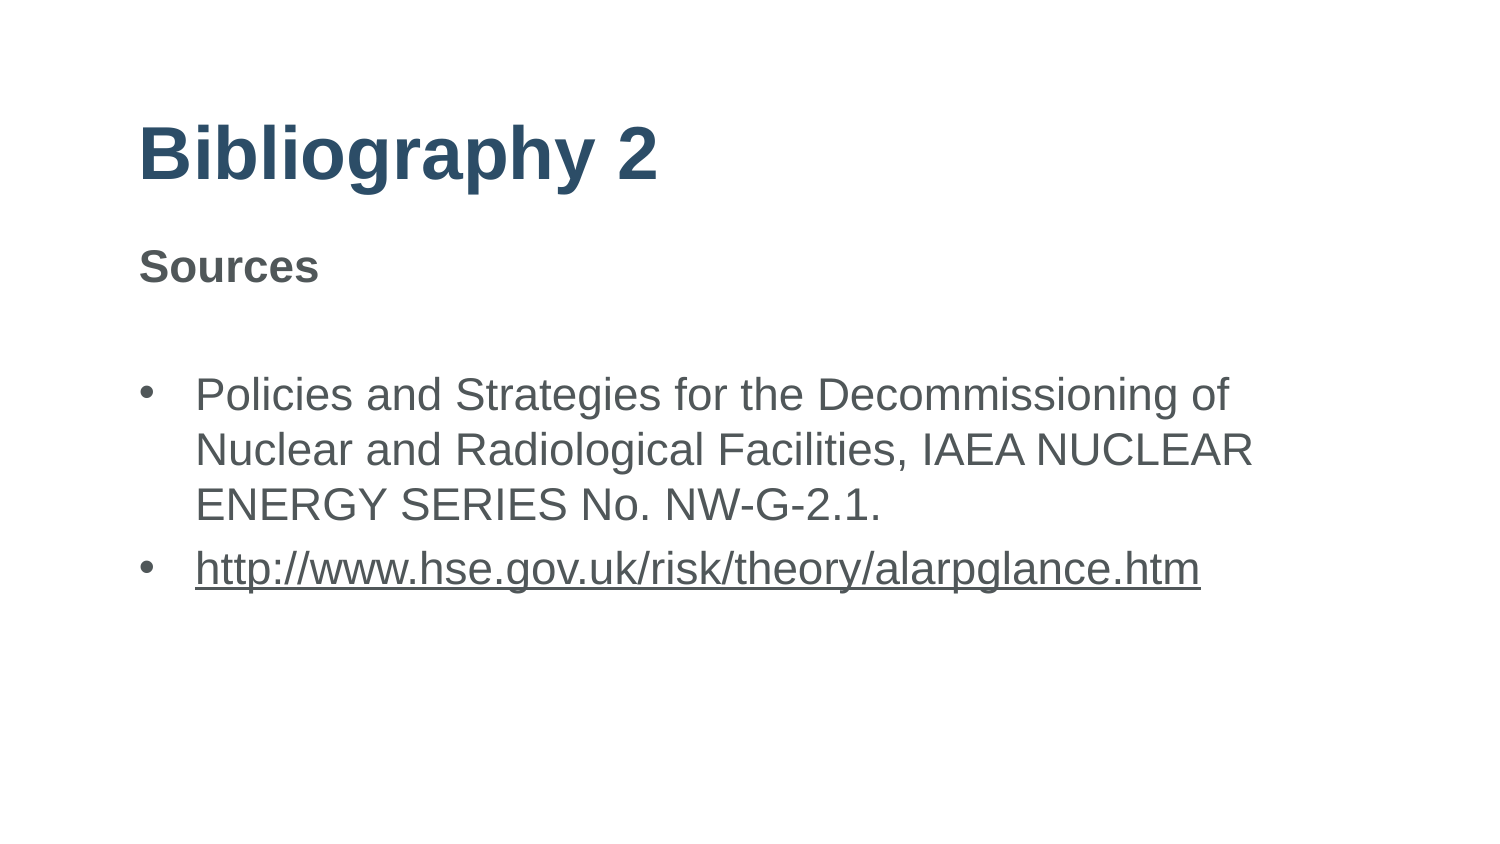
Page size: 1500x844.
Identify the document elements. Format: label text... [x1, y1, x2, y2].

title Bibliography 2 [123, 79, 1412, 220]
list Sources Policies and Strategies for the Decommissioning of Nuclear and Radiological Facilities, IAEA NUCLEAR ENERGY SERIES No. NW-G-2.1. http://www.hse.gov.uk/risk/theory/alarpglance.htm [123, 228, 1412, 718]
